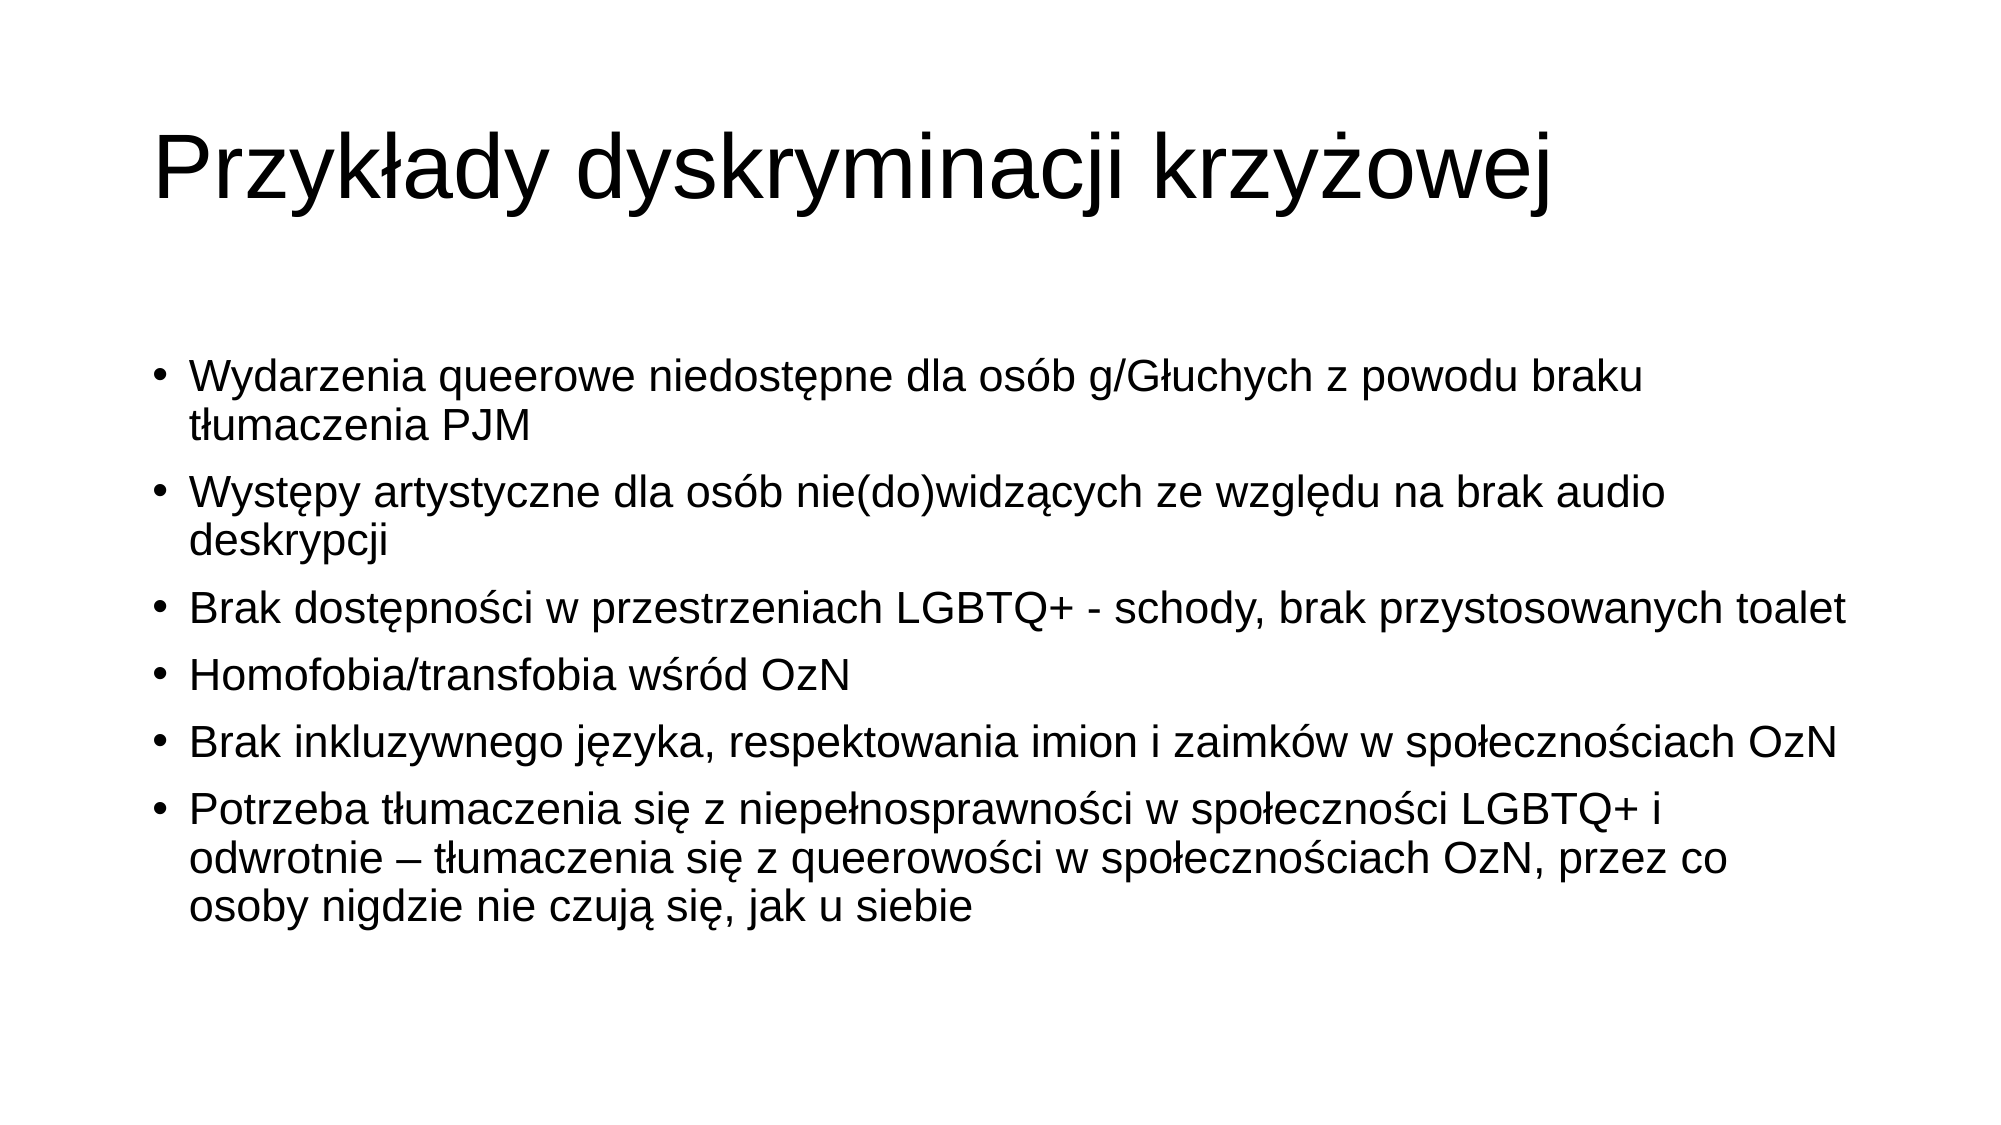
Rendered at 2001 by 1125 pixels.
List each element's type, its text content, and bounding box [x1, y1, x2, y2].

title Przykłady dyskryminacji krzyżowej [137, 59, 1863, 278]
list Wydarzenia queerowe niedostępne dla osób g/Głuchych z powodu braku tłumaczenia PJM Występy artystyczne dla osób nie(do)widzących ze względu na brak audio deskrypcji Brak dostępności w przestrzeniach LGBTQ+ - schody, brak przystosowanych toalet Homofobia/transfobia wśród OzN Brak inkluzywnego języka, respektowania imion i zaimków w społecznościach OzN Potrzeba tłumaczenia się z niepełnosprawności w społeczności LGBTQ+ i odwrotnie – tłumaczenia się z queerowości w społecznościach OzN, przez co osoby nigdzie nie czują się, jak u siebie [137, 299, 1863, 1014]
